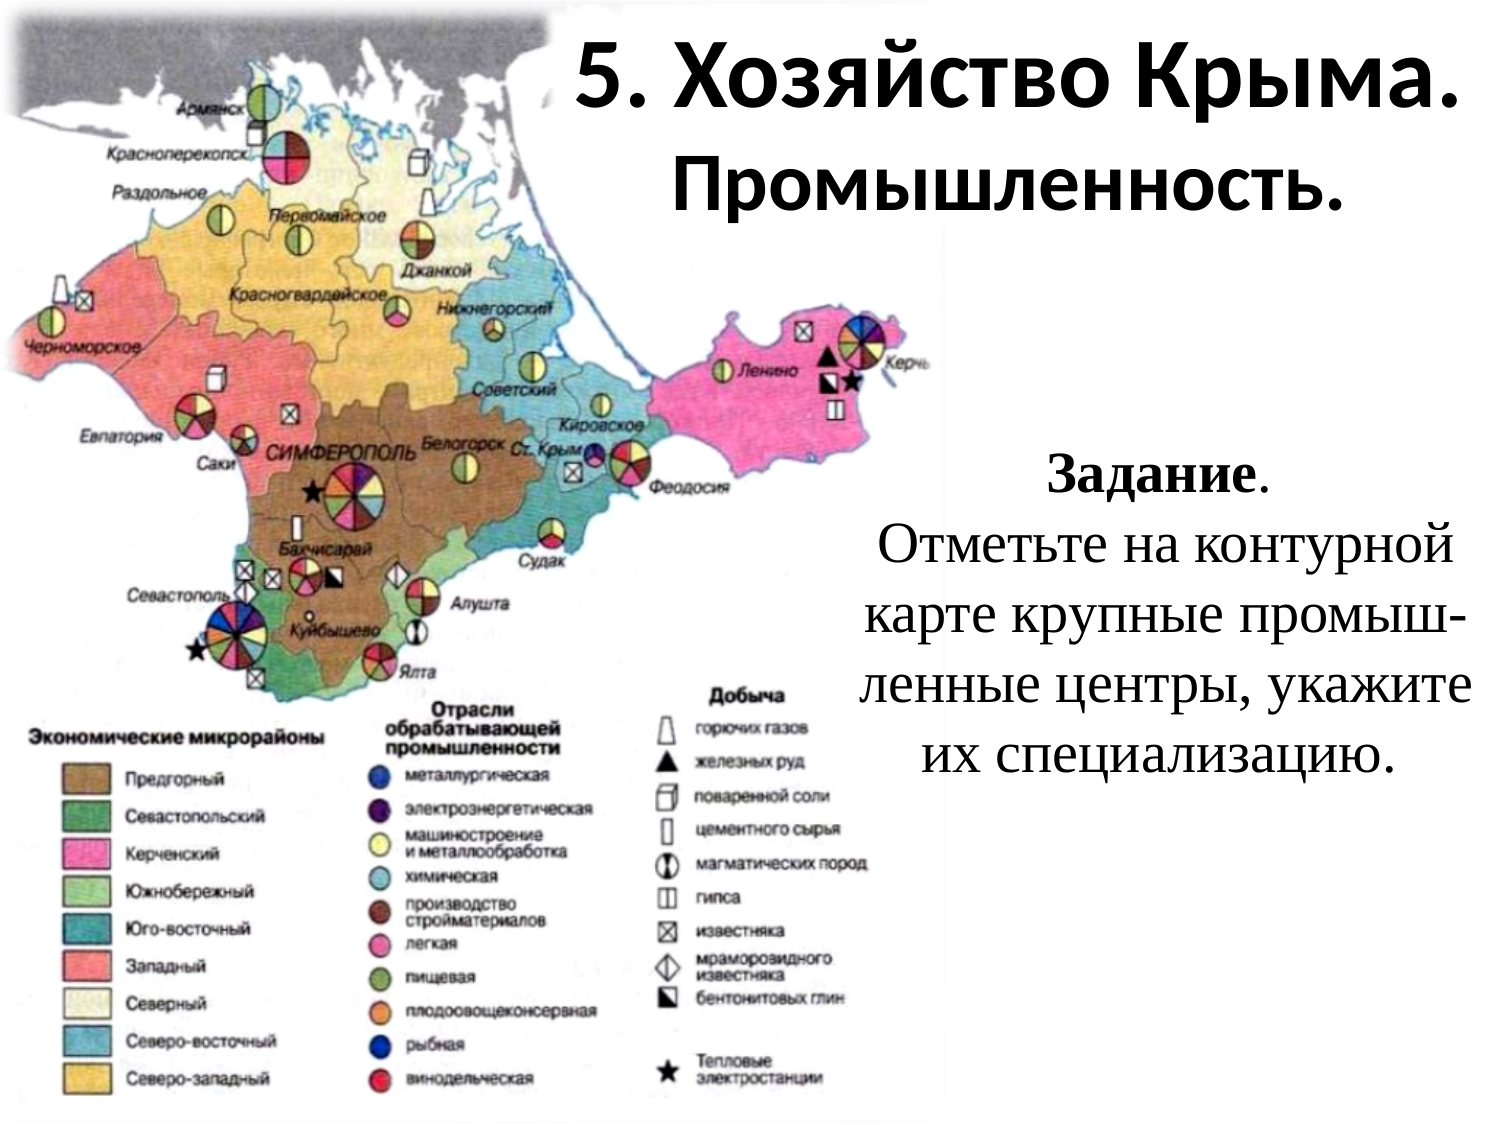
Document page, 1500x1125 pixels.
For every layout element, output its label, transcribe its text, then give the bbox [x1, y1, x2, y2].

text_box 5. Хозяйство Крыма. Промышленность. [950, 17, 1486, 220]
text_box Задание. Отметьте на контурной карте крупные промыш-ленные центры, укажите их специализацию. [950, 434, 1500, 825]
picture [0, 0, 946, 1125]
